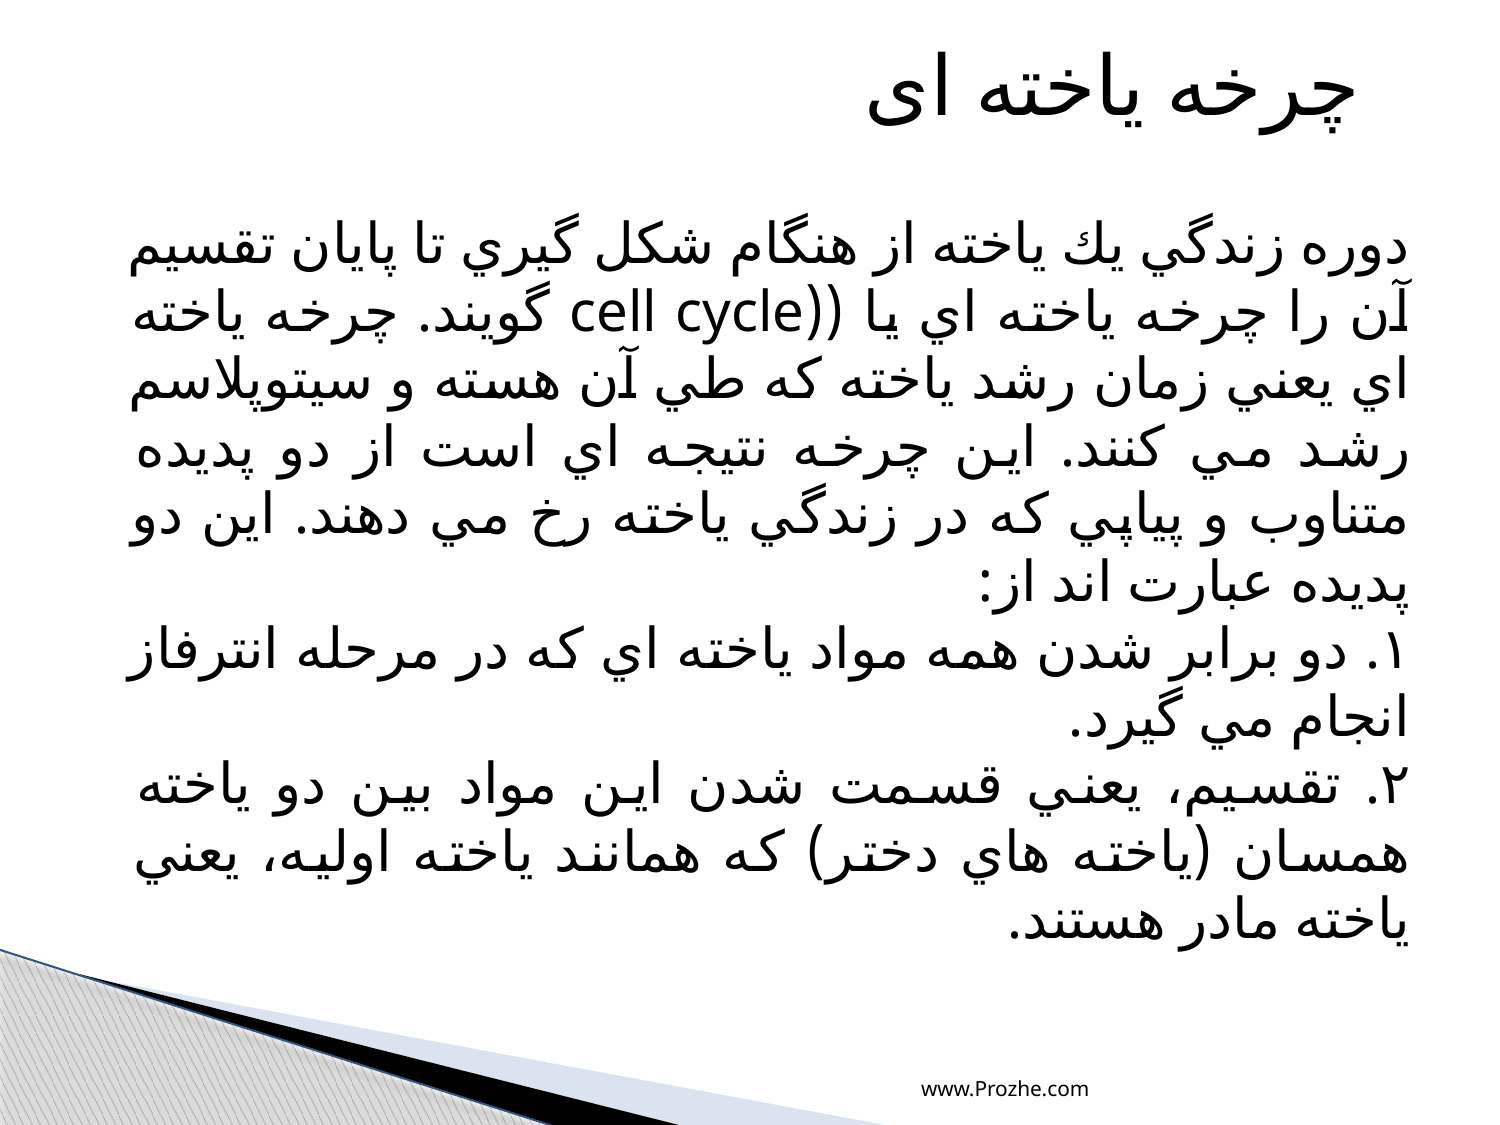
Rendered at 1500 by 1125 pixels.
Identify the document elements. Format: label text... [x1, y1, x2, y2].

footer www.Prozhe.com [718, 1051, 1105, 1112]
text_box دوره زندگي يك ياخته از هنگام شكل گيري تا پايان تقسيم آن را چرخه ياخته اي یا ((cell cycle گويند. چرخه ياخته اي يعني زمان رشد ياخته كه طي آن هسته و سيتوپلاسم رشد مي كنند. اين چرخه نتيجه اي است از دو پديده متناوب و پياپي كه در زندگي ياخته رخ مي دهند. اين دو پديده عبارت اند از: ۱. دو برابر شدن همه مواد ياخته اي كه در مرحله ‌انترفاز انجام مي گيرد. ۲. تقسيم، يعني قسمت شدن اين مواد بين دو ياخته همسان (ياخته هاي دختر) كه همانند ياخته اوليه، يعني ياخته مادر هستند. [112, 200, 1425, 958]
text_box چرخه یاخته ای [737, 24, 1375, 140]
